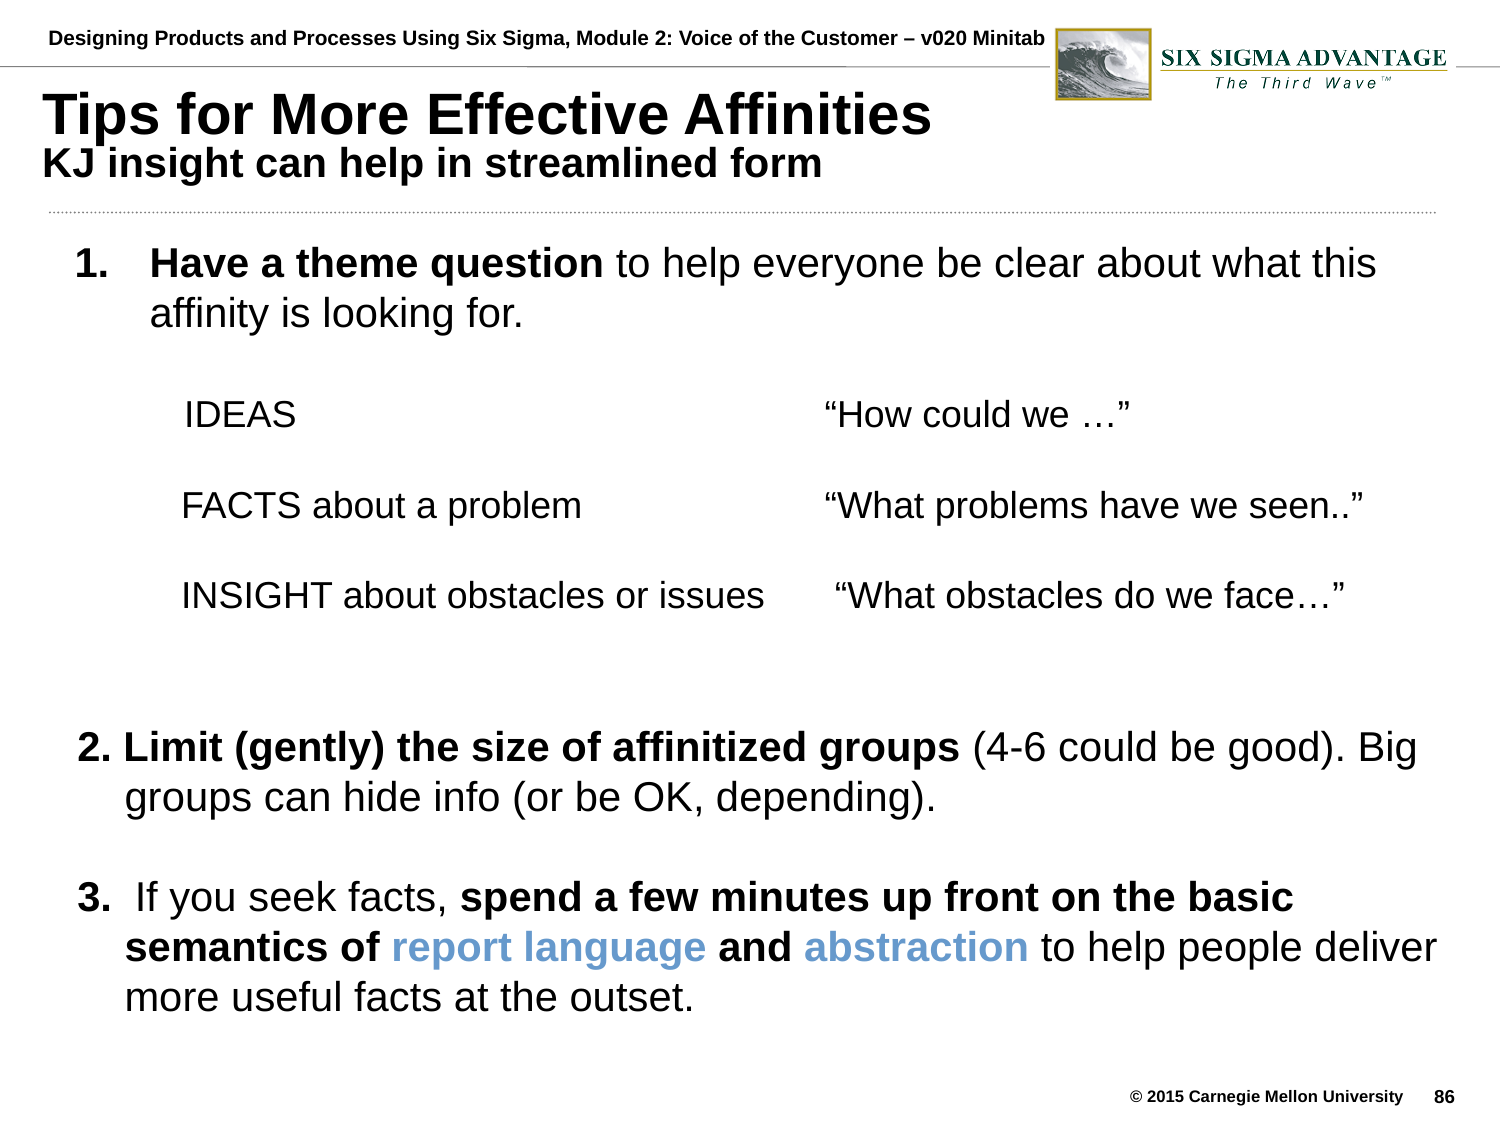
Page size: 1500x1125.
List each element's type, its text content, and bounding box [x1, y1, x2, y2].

text_box 2. Limit (gently) the size of affinitized groups (4-6 could be good). Big groups can hide info (or be OK, depending). 3. If you seek facts, spend a few minutes up front on the basic semantics of report language and abstraction to help people deliver more useful facts at the outset. [62, 712, 1485, 1028]
text_box Have a theme question to help everyone be clear about what this affinity is looking for. IDEAS “How could we …” FACTS about a problem “What problems have we seen..” INSIGHT about obstacles or issues “What obstacles do we face…” [59, 228, 1410, 714]
picture [1049, 24, 1456, 104]
title Tips for More Effective Affinities KJ insight can help in streamlined form [42, 89, 1438, 187]
